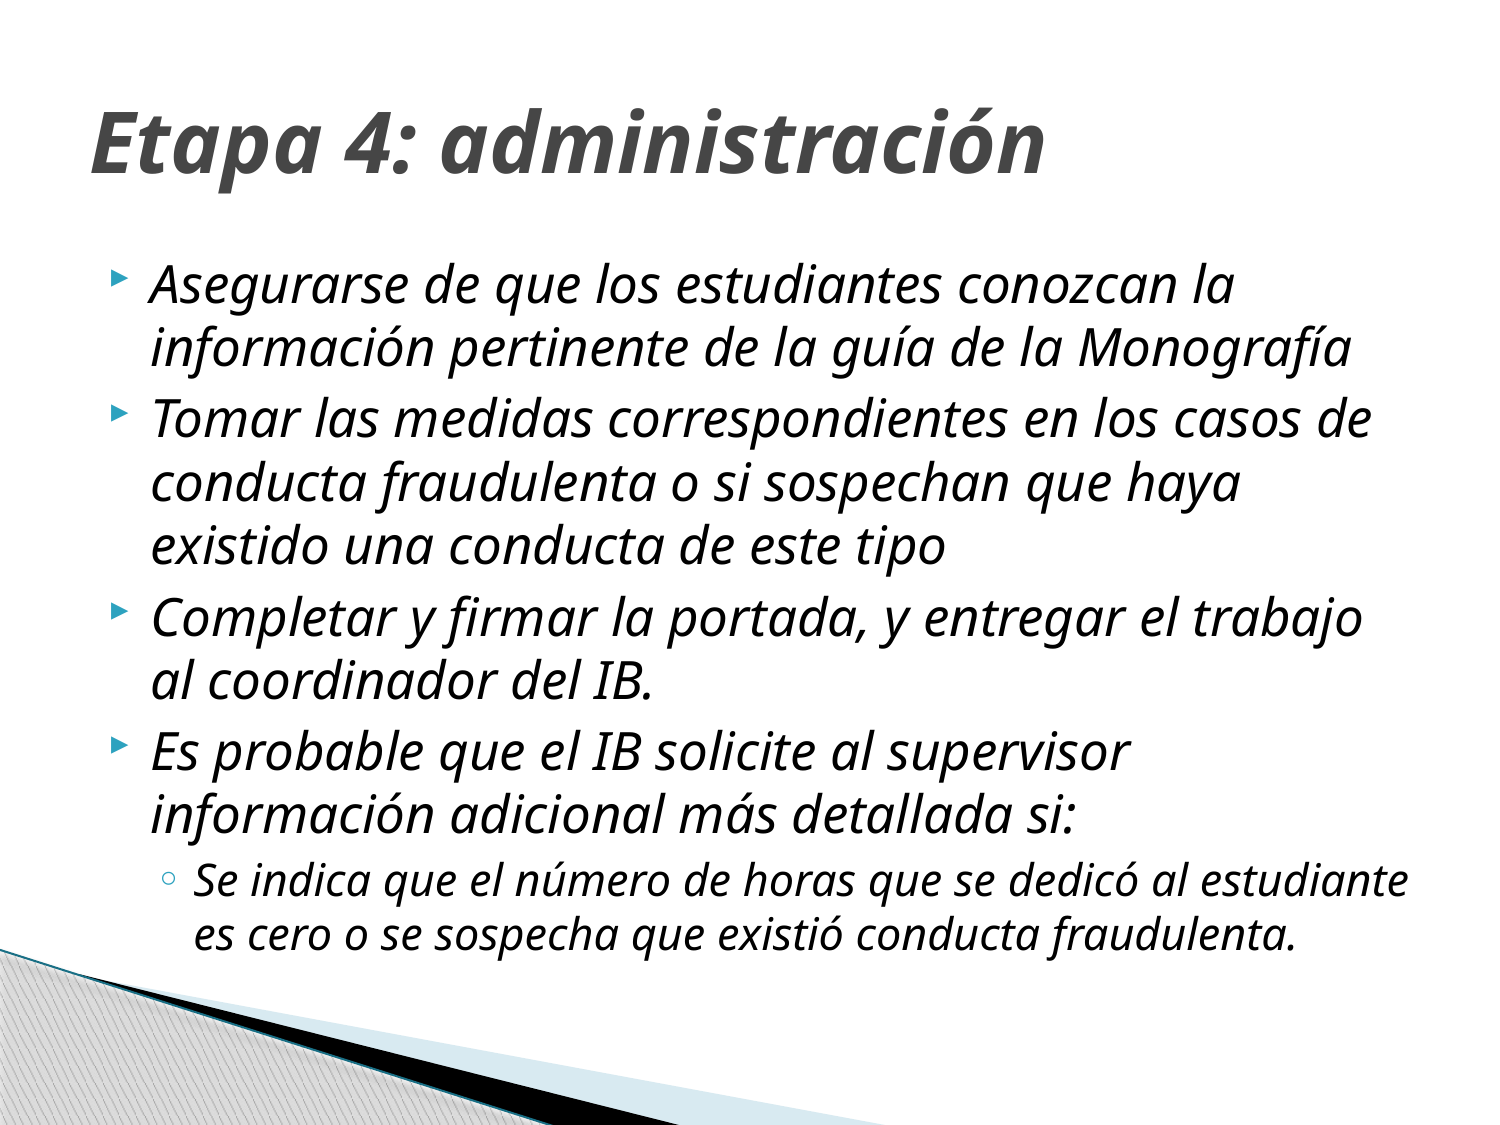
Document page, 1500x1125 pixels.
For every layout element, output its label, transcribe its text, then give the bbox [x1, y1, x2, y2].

list Asegurarse de que los estudiantes conozcan la información pertinente de la guía de la Monografía Tomar las medidas correspondientes en los casos de conducta fraudulenta o si sospechan que haya existido una conducta de este tipo Completar y firmar la portada, y entregar el trabajo al coordinador del IB. Es probable que el IB solicite al supervisor información adicional más detallada si: Se indica que el número de horas que se dedicó al estudiante es cero o se sospecha que existió conducta fraudulenta. [75, 243, 1425, 986]
title Etapa 4: administración [75, 45, 1425, 233]
